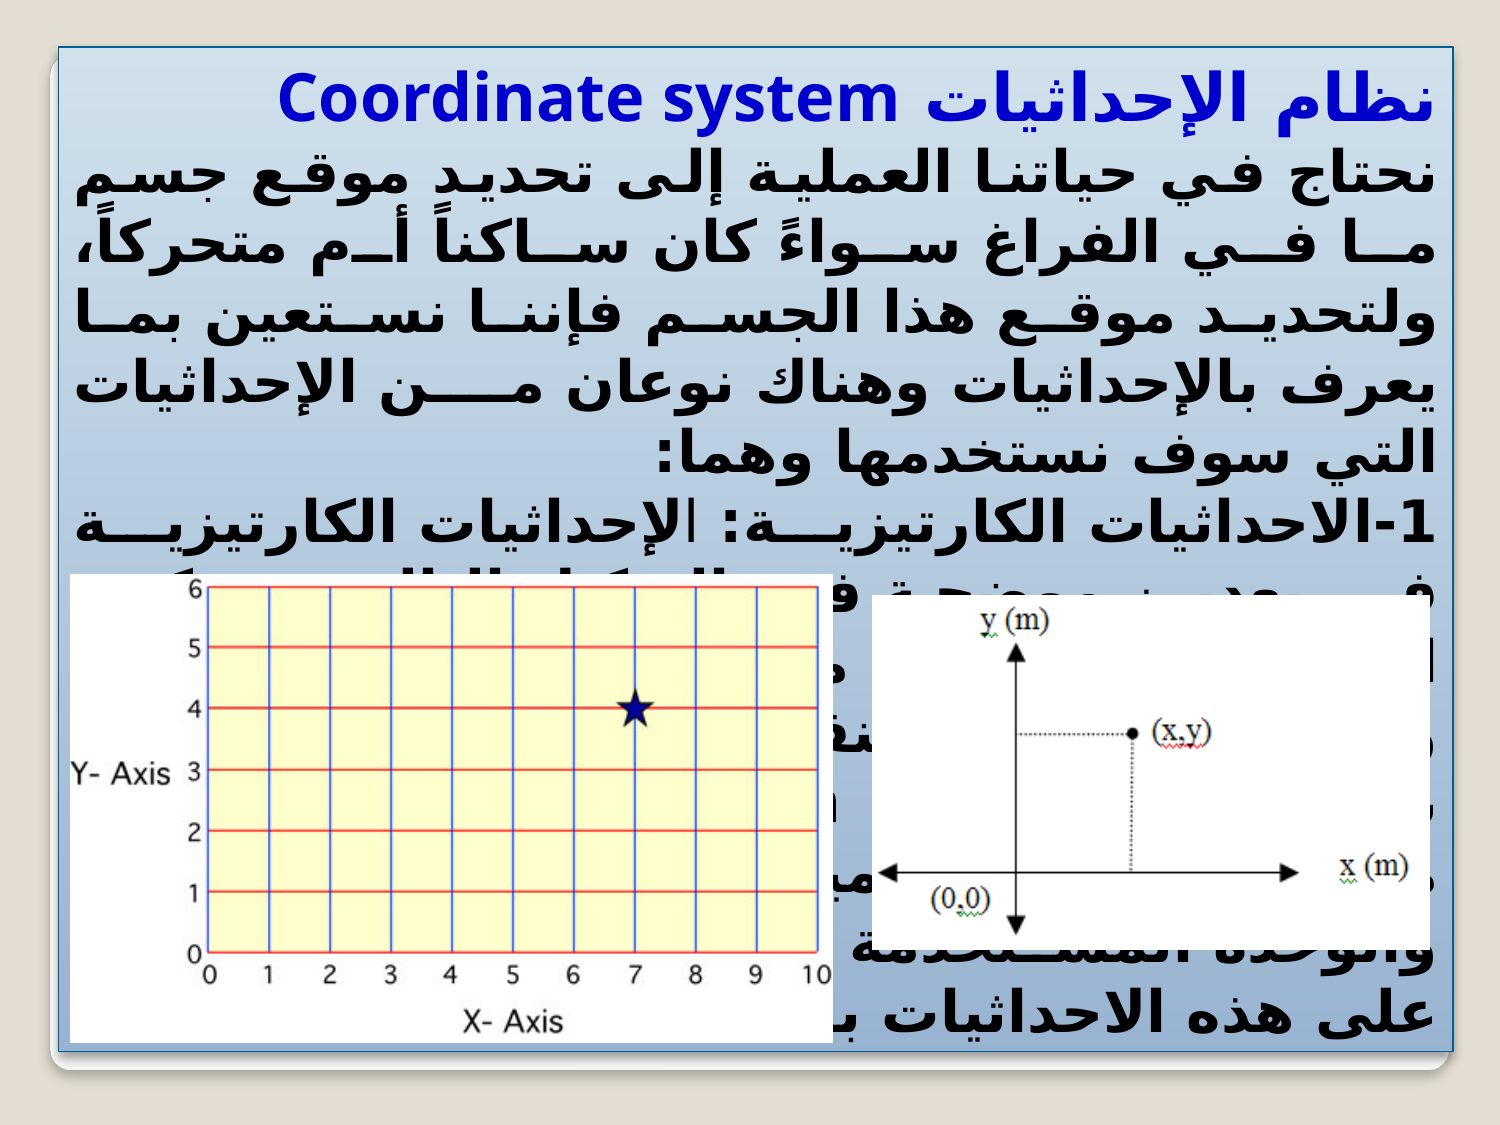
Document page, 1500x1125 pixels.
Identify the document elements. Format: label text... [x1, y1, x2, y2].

picture [70, 573, 834, 1044]
text_box نظام الإحداثيات Coordinate system نحتاج في حياتنا العملية إلى تحديد موقع جسم ما في الفراغ سواءً كان ساكناً أم متحركاً، ولتحديد موقع هذا الجسم فإننا نستعين بما يعرف بالإحداثيات وهناك نوعان من الإحداثيات التي سوف نستخدمها وهما: 1-الاحداثيات الكارتيزية: الإحداثيات الكارتيزية في بعدين موضحة في الشكل التالي. وتتكون الاحداثيات هذه من محورين x و y متعامدين ومتقاطعين عند النقطة (0,0) والتي تسمى نقطة الأصل origin point يتم وضع اسم كل محور ليدل على الكمية الفيزيائية التي يحددها والوحدة المستخدمة للقياس. تحدد اية نقطة على هذه الاحداثيات بـ (XY). [58, 46, 1454, 1052]
picture [872, 595, 1430, 950]
